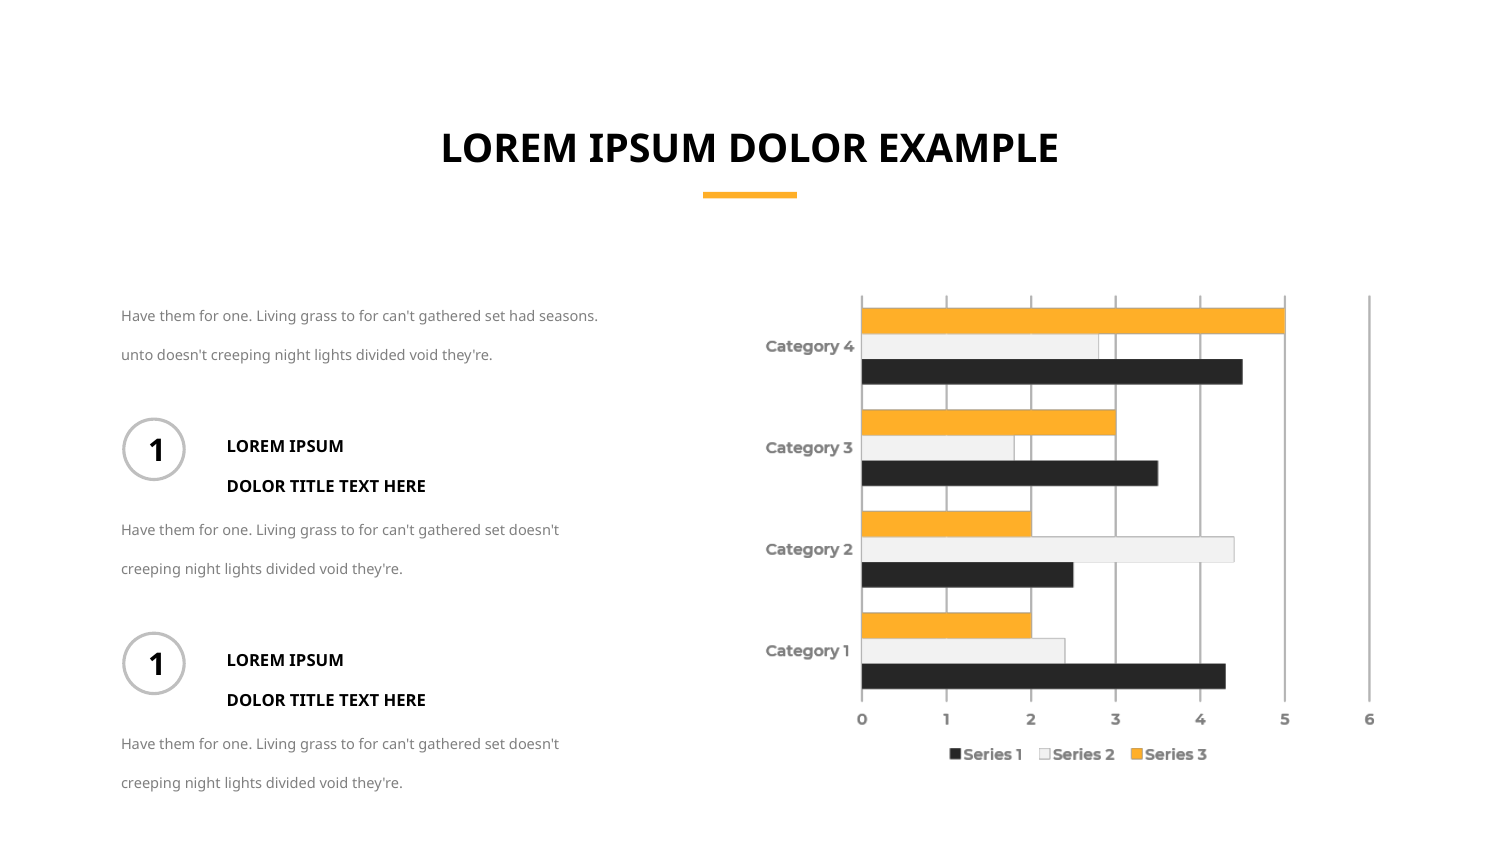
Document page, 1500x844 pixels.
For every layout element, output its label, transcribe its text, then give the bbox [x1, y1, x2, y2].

text_box LOREM IPSUM DOLOR EXAMPLE [222, 102, 1278, 162]
picture [749, 279, 1391, 779]
text_box [703, 191, 797, 199]
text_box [109, 279, 619, 779]
